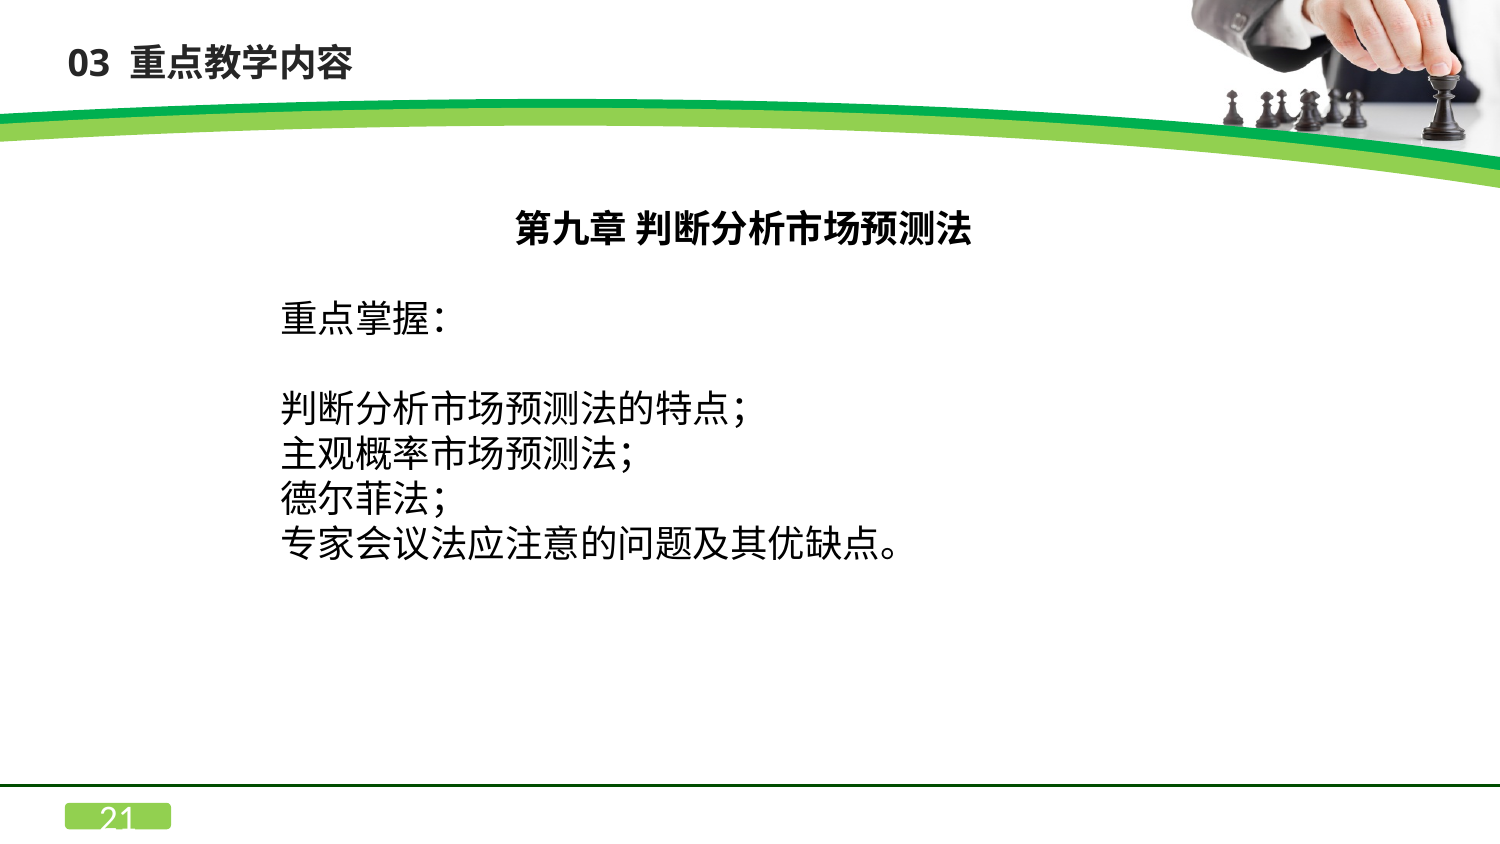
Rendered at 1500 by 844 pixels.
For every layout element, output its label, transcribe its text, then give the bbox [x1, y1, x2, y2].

picture [1187, 0, 1500, 156]
picture [1187, 151, 1245, 157]
text_box 第九章 判断分析市场预测法 重点掌握： 判断分析市场预测法的特点； 主观概率市场预测法； 德尔菲法； 专家会议法应注意的问题及其优缺点。 [265, 197, 1223, 663]
text_box 03 重点教学内容 [52, 32, 369, 92]
